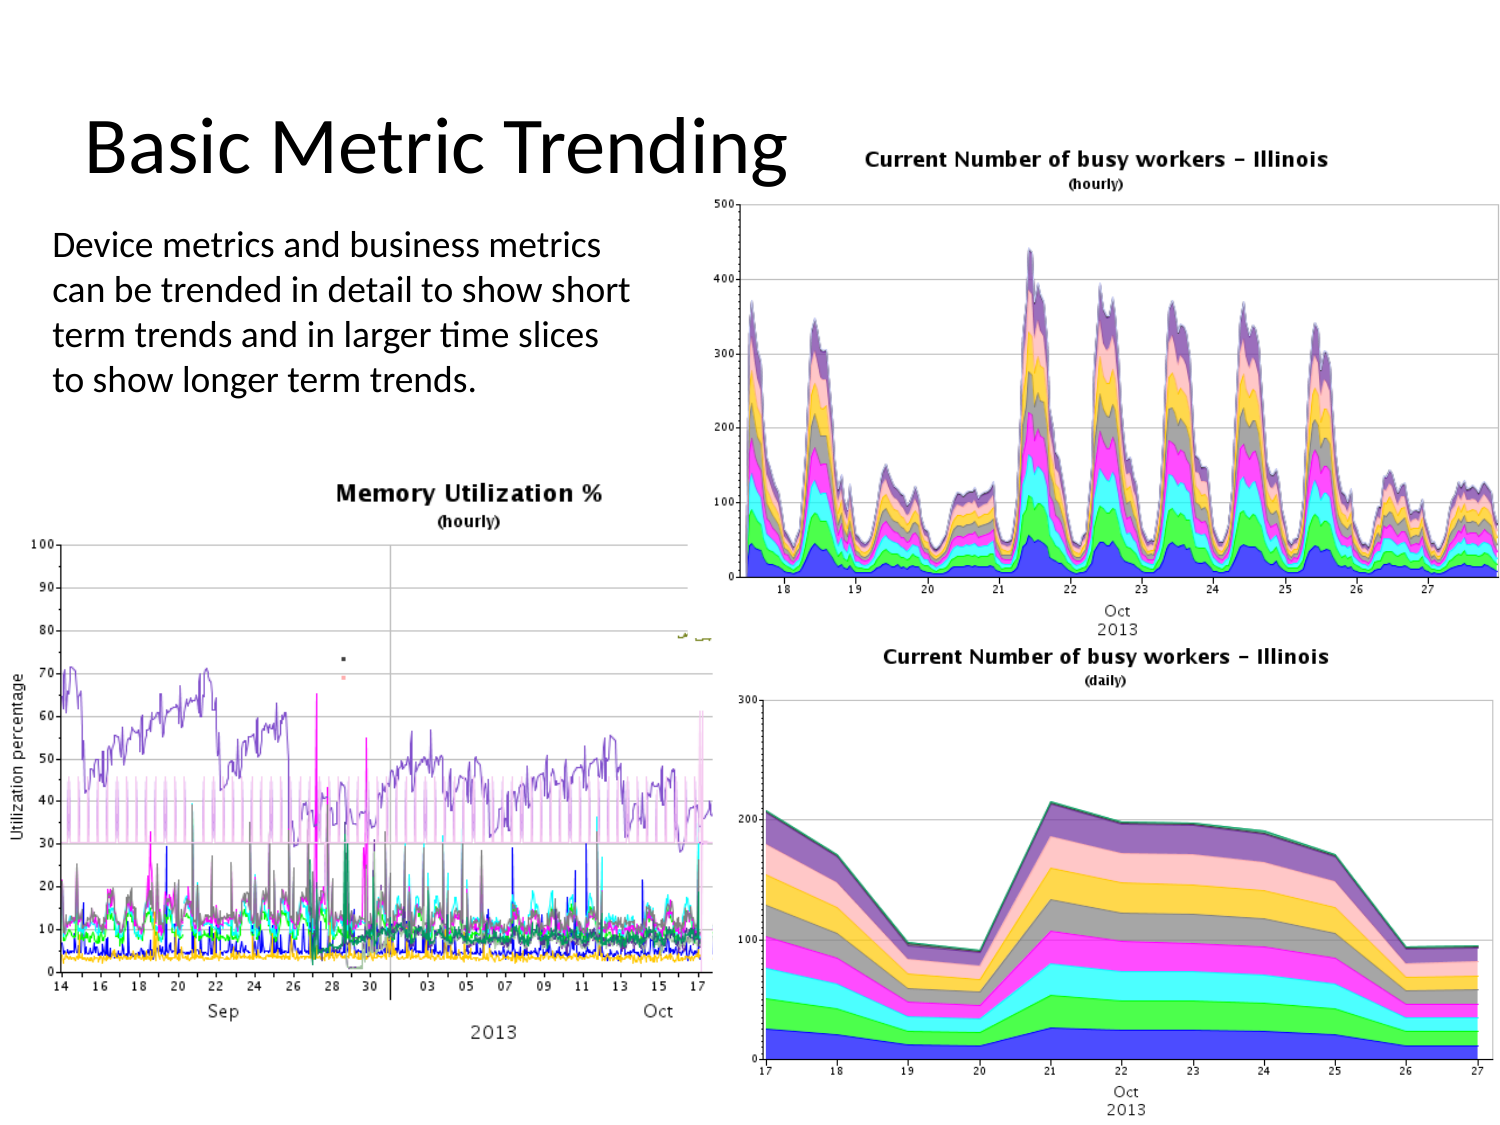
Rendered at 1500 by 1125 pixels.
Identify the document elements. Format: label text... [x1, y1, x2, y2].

text_box Device metrics and business metrics can be trended in detail to show short term trends and in larger time slices to show longer term trends. [37, 212, 650, 408]
title Basic Metric Trending [24, 47, 850, 235]
picture [0, 140, 1500, 1125]
